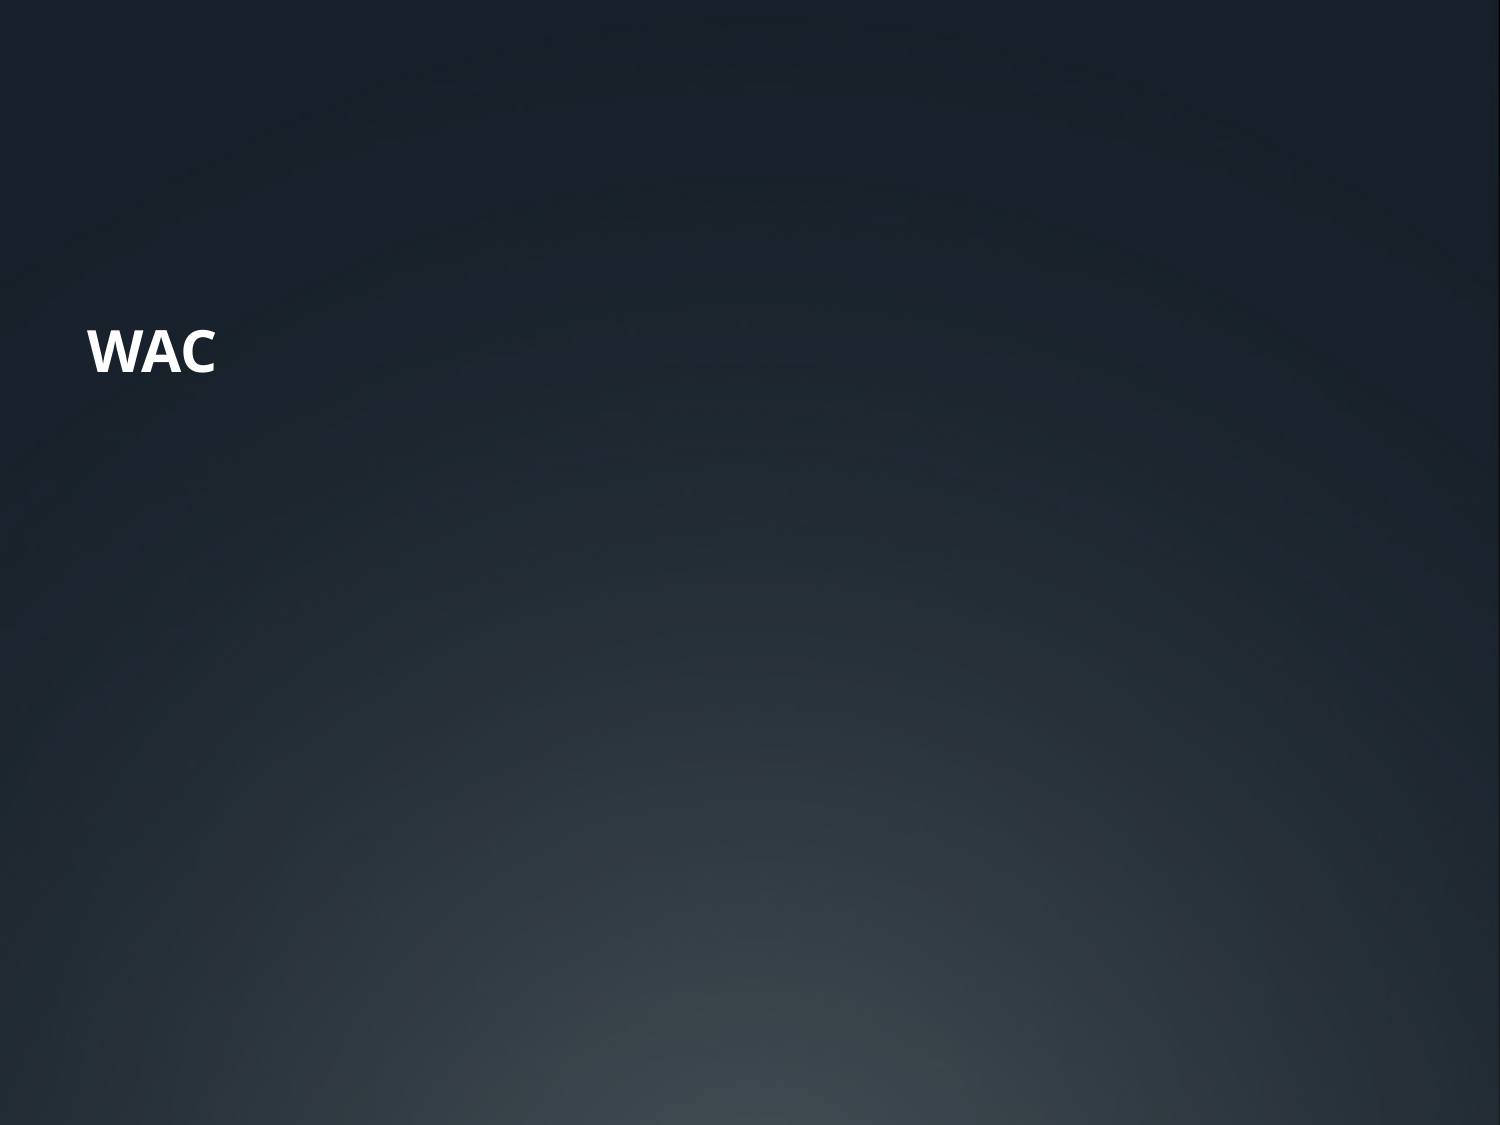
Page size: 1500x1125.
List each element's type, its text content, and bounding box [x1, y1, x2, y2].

text_box WAC [72, 306, 233, 392]
picture [0, 0, 1500, 1125]
